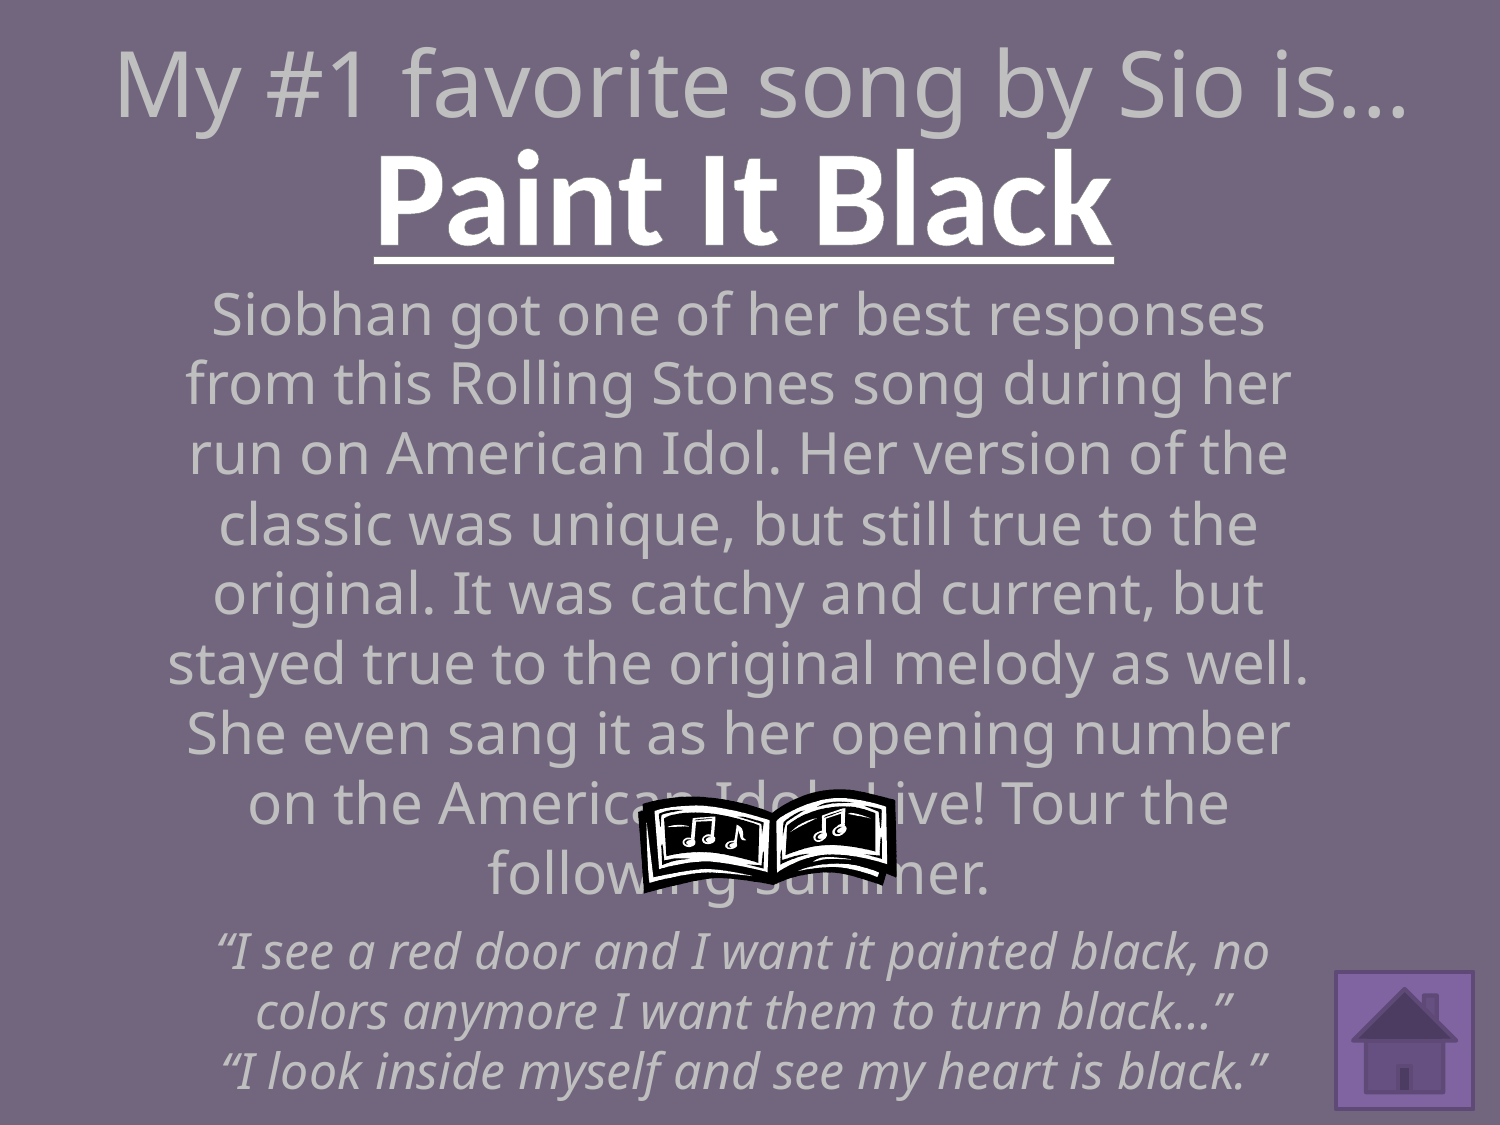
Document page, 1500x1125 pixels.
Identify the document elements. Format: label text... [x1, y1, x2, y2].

text_box Paint It Black [357, 99, 1130, 280]
text_box Siobhan got one of her best responses from this Rolling Stones song during her run on American Idol. Her version of the classic was unique, but still true to the original. It was catchy and current, but stayed true to the original melody as well. She even sang it as her opening number on the American Idols Live! Tour the following summer. [139, 269, 1339, 912]
picture [634, 755, 900, 936]
text_box “I see a red door and I want it painted black, no colors anymore I want them to turn black…” “I look inside myself and see my heart is black.” [137, 912, 1350, 1108]
title My #1 favorite song by Sio is... [87, 0, 1438, 175]
text_box [1334, 970, 1475, 1111]
